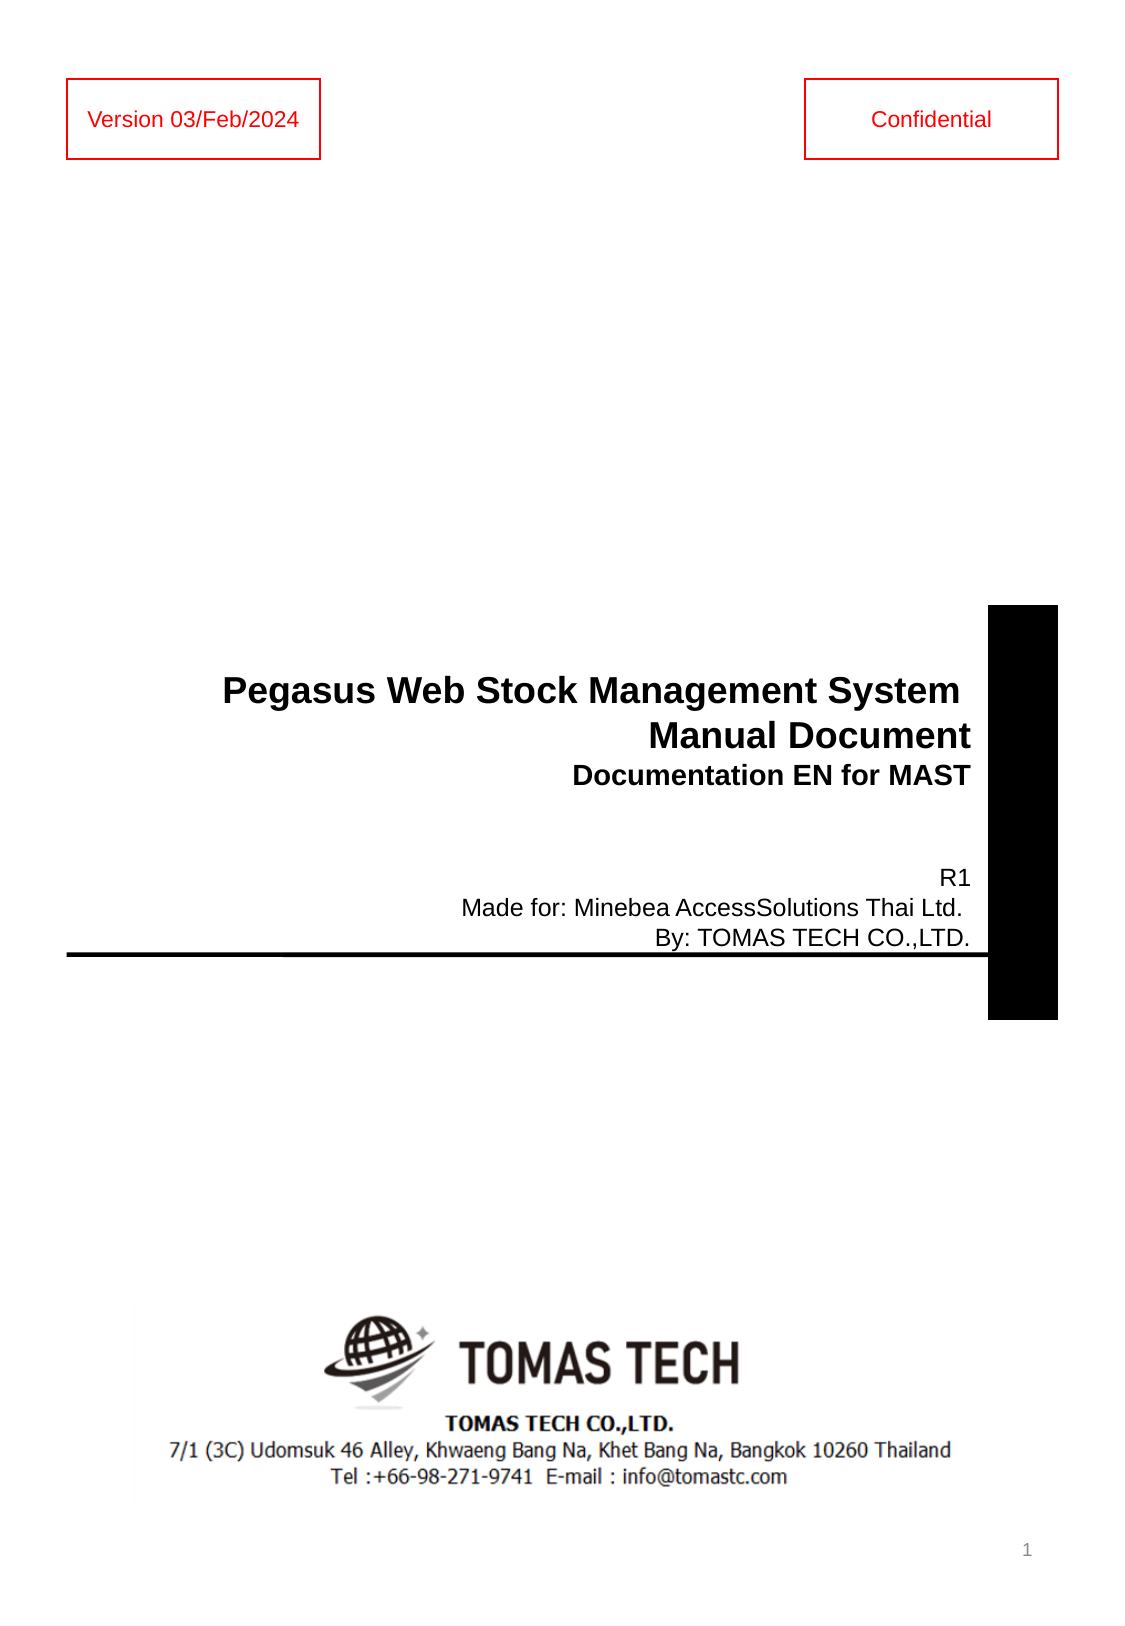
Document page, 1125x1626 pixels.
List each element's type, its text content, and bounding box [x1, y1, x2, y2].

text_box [66, 604, 1059, 1021]
text_box Version 03/Feb/2024 [66, 78, 321, 160]
text_box Confidential [804, 78, 1059, 160]
picture [134, 1301, 991, 1507]
slide_number 1 [794, 1506, 1048, 1593]
